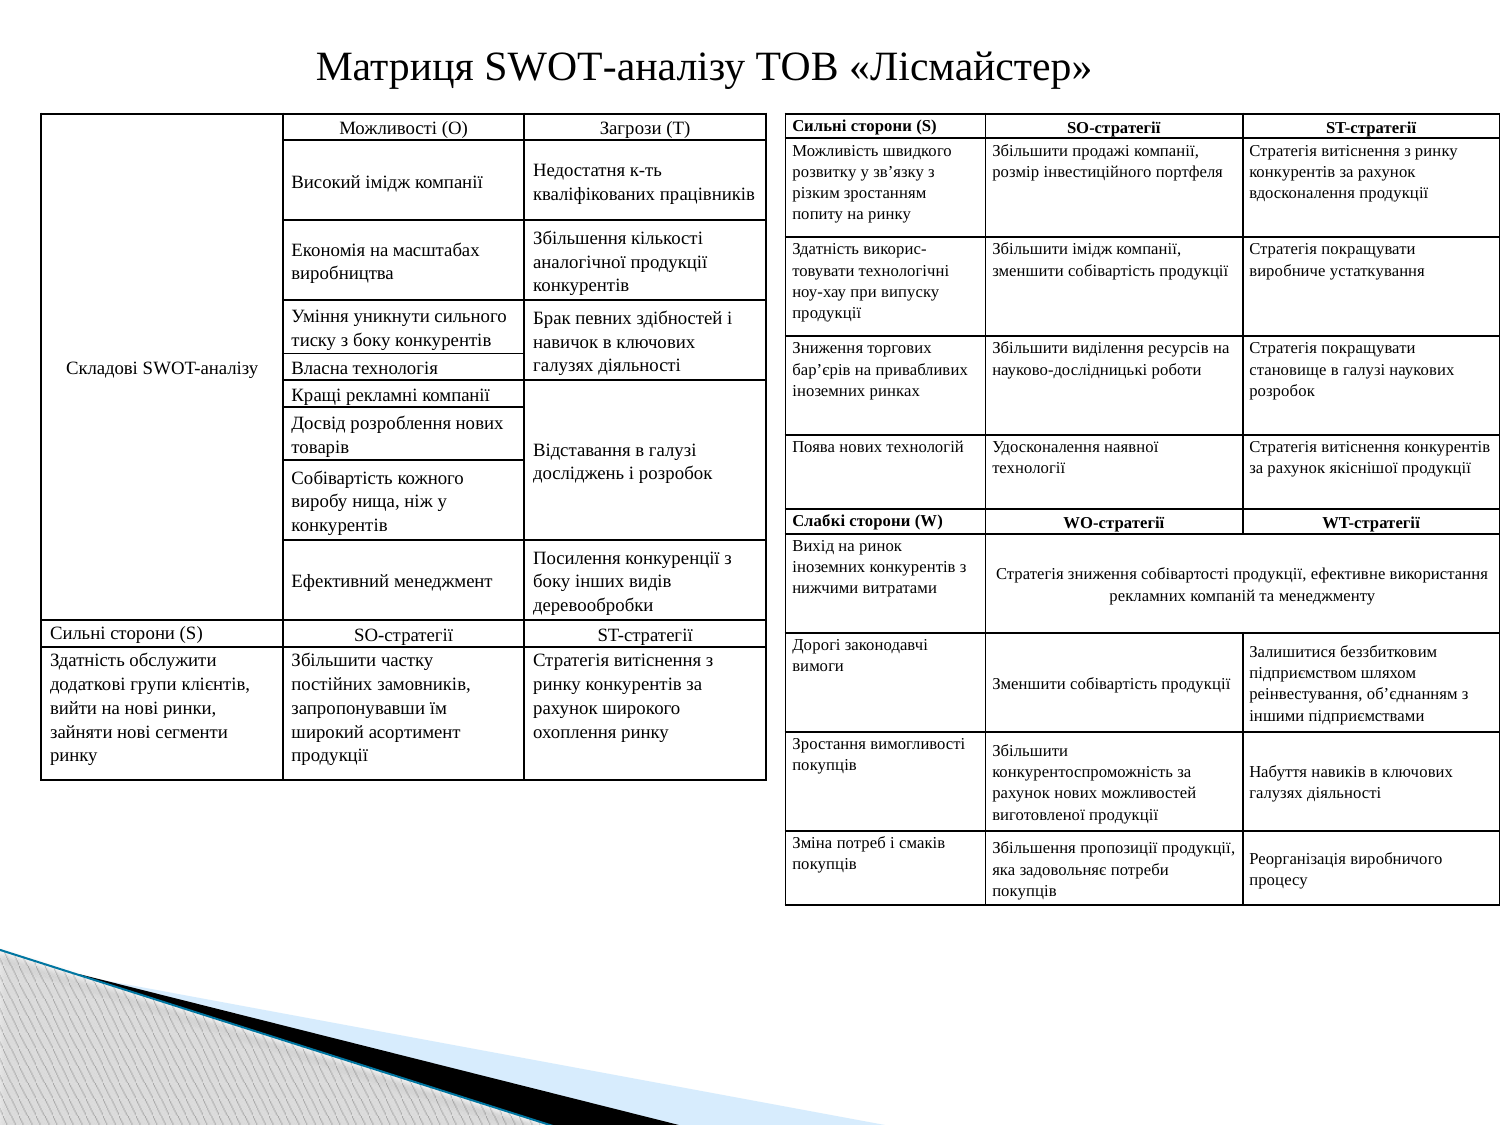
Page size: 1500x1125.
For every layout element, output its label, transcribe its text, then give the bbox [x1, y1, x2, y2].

table_cell Брак певних здібностей і навичок в ключових галузях діяльності [525, 301, 765, 379]
table_cell WO-стратегії [986, 510, 1242, 533]
table_cell Стратегія витіснення з ринку конкурентів за рахунок широкого охоплення ринку [525, 648, 765, 779]
table_cell Збільшити імідж компанії, зменшити собівартість продукції [986, 238, 1242, 335]
table_cell Зниження торгових бар’єрів на привабливих іноземних ринках [786, 337, 985, 434]
table_cell Збільшення кількості аналогічної продукції конкурентів [525, 221, 765, 299]
table_cell Залишитися беззбитковим підприємством шляхом реінвестування, об’єднанням з іншими підприємствами [1244, 634, 1499, 731]
table_cell Стратегія витіснення з ринку конкурентів за рахунок вдосконалення продукції [1244, 139, 1499, 236]
table_cell Можливість швидкого розвитку у зв’язку з різким зростанням попиту на ринку [786, 139, 985, 236]
table_header SO-стратегії [986, 115, 1242, 137]
table_header Складові SWOT-аналізу [42, 115, 282, 619]
table_cell Високий імідж компанії [284, 141, 523, 219]
table_cell Економія на масштабах виробництва [284, 221, 523, 299]
table_cell Збільшення пропозиції продукції, яка задовольняє потреби покупців [986, 832, 1242, 904]
table_cell WT-стратегії [1244, 510, 1499, 533]
table_cell Збільшити частку постійних замовників, запропонувавши їм широкий асортимент продукції [284, 648, 523, 779]
table_cell Збільшити конкурентоспроможність за рахунок нових можливостей виготовленої продукції [986, 733, 1242, 830]
table_cell Зменшити собівартість продукції [986, 634, 1242, 731]
table_cell Ефективний менеджмент [284, 541, 523, 619]
table_cell Набуття навиків в ключових галузях діяльності [1244, 733, 1499, 830]
table_cell Стратегія зниження собівартості продукції, ефективне використання рекламних компаній та менеджменту [986, 535, 1499, 632]
table_cell Собівартість кожного виробу нища, ніж у конкурентів [284, 461, 523, 539]
table_cell Здатність обслужити додаткові групи клієнтів, вийти на нові ринки, зайняти нові сегменти ринку [42, 648, 282, 779]
text_box Матриця SWOT-аналізу ТОВ «Лісмайстер» [301, 30, 1152, 96]
table_cell Досвід розроблення нових товарів [284, 408, 523, 459]
table_header ST-стратегії [1244, 115, 1499, 137]
table_cell Дорогі законодавчі вимоги [786, 634, 985, 731]
table_cell Відставання в галузі досліджень і розробок [525, 381, 765, 539]
table_cell Кращі рекламні компанії [284, 381, 523, 406]
table_cell Власна технологія [284, 354, 523, 379]
table_cell SO-стратегії [284, 621, 523, 646]
table_header Можливості (О) [284, 115, 523, 139]
table_cell Слабкі сторони (W) [786, 510, 985, 533]
table_cell Здатність викорис-товувати технологічні ноу-хау при випуску продукції [786, 238, 985, 335]
table_cell ST-стратегії [525, 621, 765, 646]
table_cell Збільшити продажі компанії, розмір інвестиційного портфеля [986, 139, 1242, 236]
table_cell Стратегія покращувати становище в галузі наукових розробок [1244, 337, 1499, 434]
table_cell Удосконалення наявної технології [986, 436, 1242, 508]
table_header Загрози (Т) [525, 115, 765, 139]
table_cell Стратегія покращувати виробниче устаткування [1244, 238, 1499, 335]
table_cell Зміна потреб і смаків покупців [786, 832, 985, 904]
table_cell Стратегія витіснення конкурентів за рахунок якіснішої продукції [1244, 436, 1499, 508]
table_cell Поява нових технологій [786, 436, 985, 508]
table_cell Зростання вимогливості покупців [786, 733, 985, 830]
table_header Сильні сторони (S) [786, 115, 985, 137]
table_cell Посилення конкуренції з боку інших видів деревообробки [525, 541, 765, 619]
table_cell Збільшити виділення ресурсів на науково-дослідницькі роботи [986, 337, 1242, 434]
table_cell Вихід на ринок іноземних конкурентів з нижчими витратами [786, 535, 985, 632]
table_cell Реорганізація виробничого процесу [1244, 832, 1499, 904]
table_cell Сильні сторони (S) [42, 621, 282, 646]
table_cell Уміння уникнути сильного тиску з боку конкурентів [284, 301, 523, 353]
table_cell Недостатня к-ть кваліфікованих працівників [525, 141, 765, 219]
